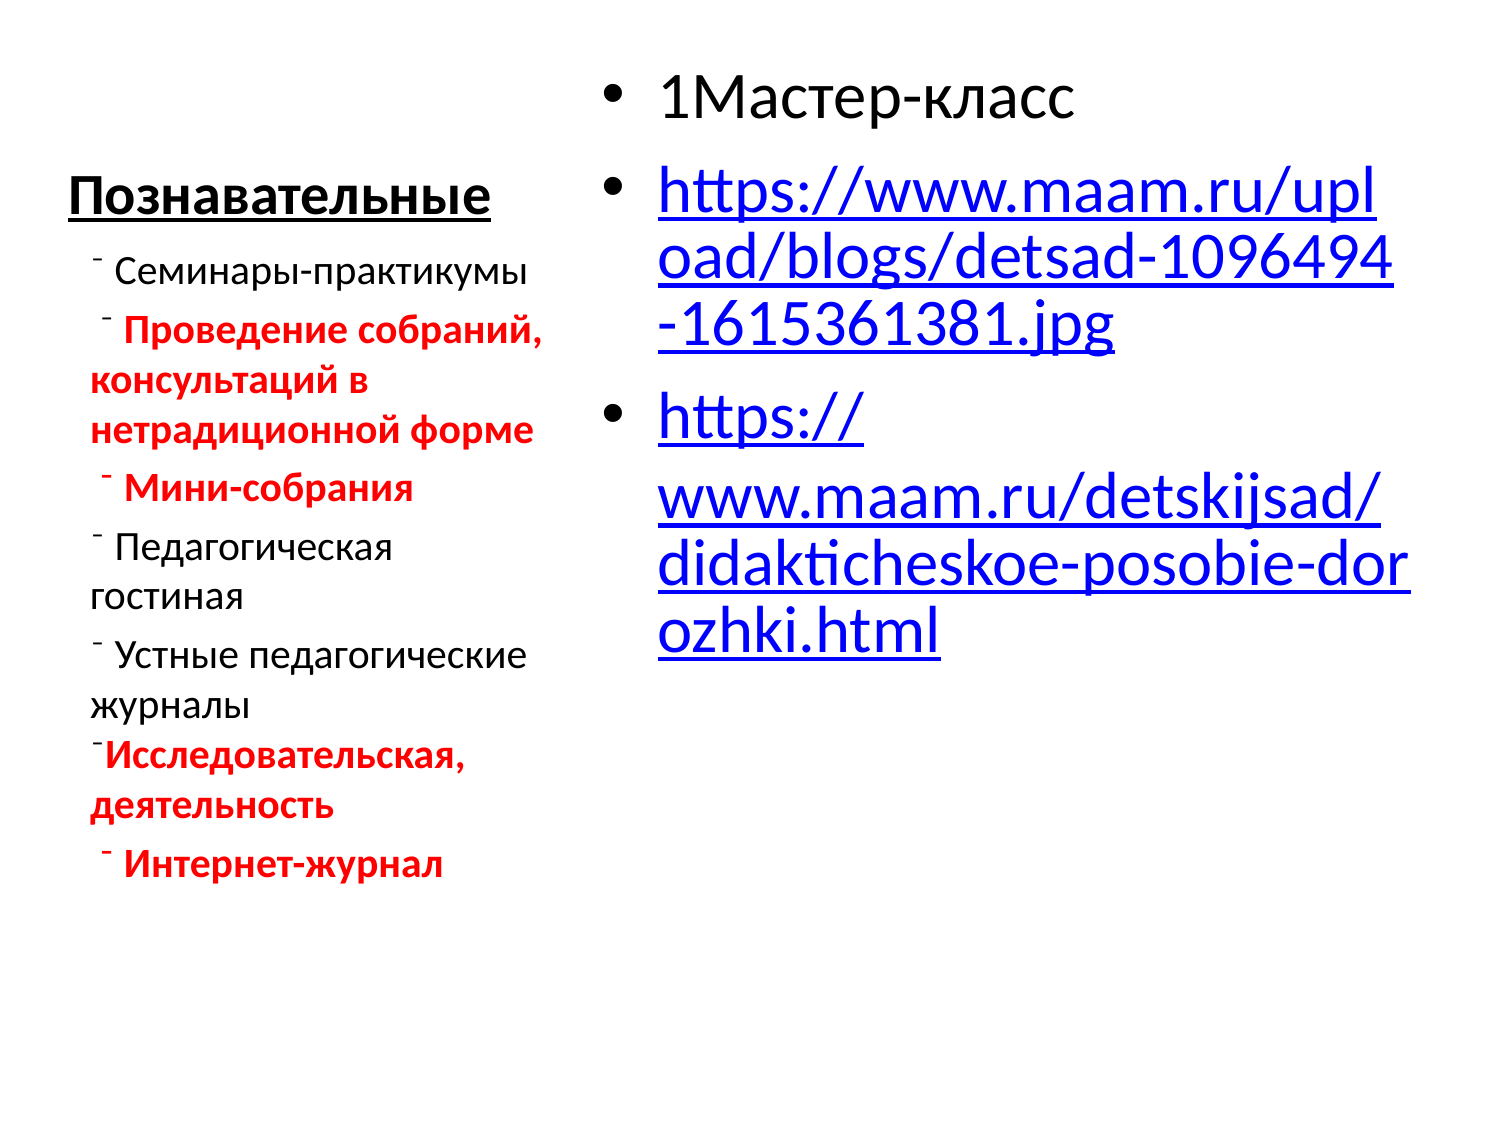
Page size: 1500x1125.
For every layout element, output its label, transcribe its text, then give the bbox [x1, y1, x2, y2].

title Познавательные [53, 42, 547, 234]
list ⁻ Семинары-практикумы ⁻ Проведение собраний, консультаций в нетрадиционной форме ⁻ Мини-собрания ⁻ Педагогическая гостиная ⁻ Устные педагогические журналы ⁻Исследовательская, деятельность ⁻ Интернет-журнал [75, 235, 569, 1005]
list 1Мастер-класс https://www.maam.ru/upload/blogs/detsad-1096494-1615361381.jpg https://www.maam.ru/detskijsad/didakticheskoe-posobie-dorozhki.html [586, 44, 1425, 1005]
